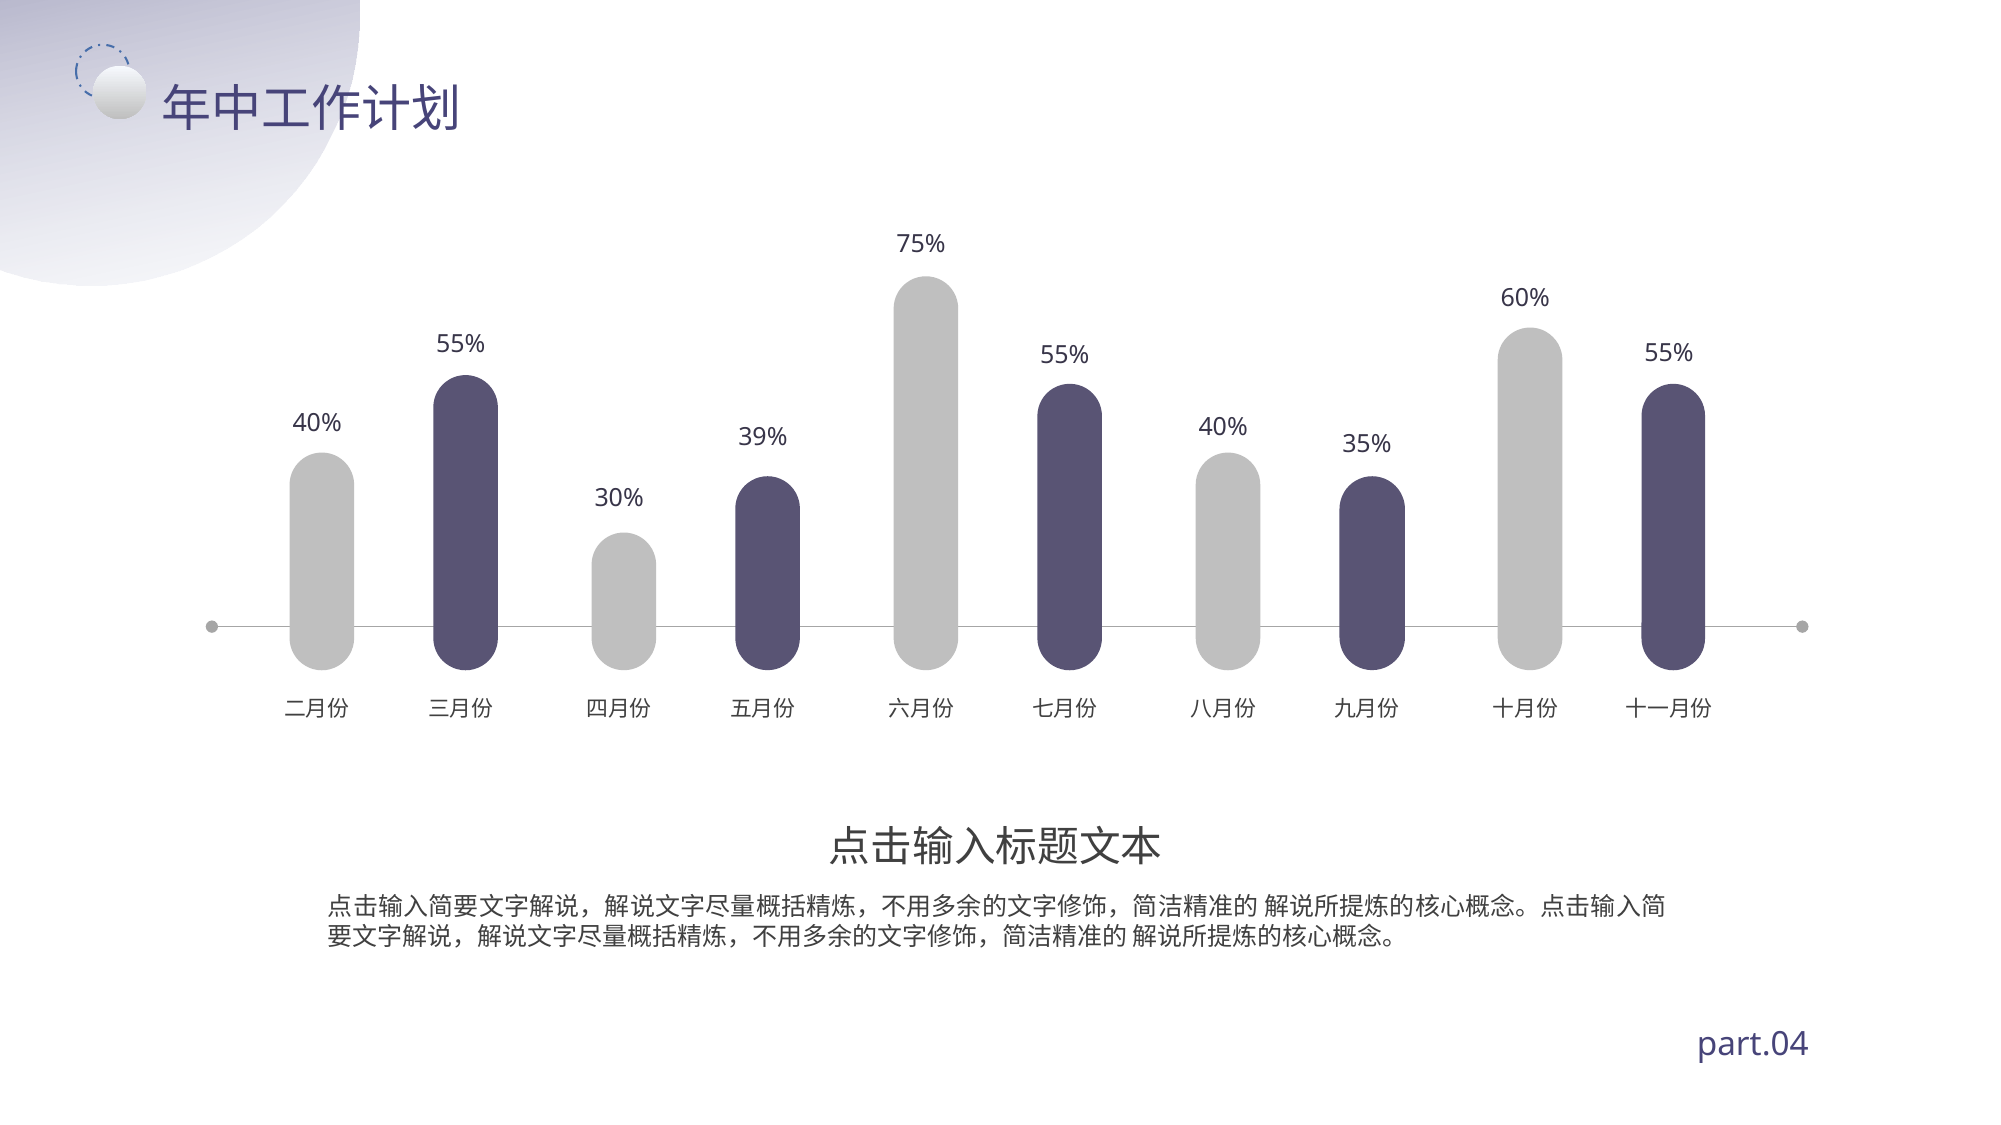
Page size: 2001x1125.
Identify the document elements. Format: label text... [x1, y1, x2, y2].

text_box 40% [237, 398, 397, 444]
text_box [1496, 627, 1564, 672]
text_box [1496, 326, 1564, 626]
text_box 五月份 [683, 687, 842, 729]
text_box 55% [985, 331, 1144, 376]
text_box 三月份 [381, 687, 540, 729]
text_box [1640, 382, 1707, 626]
text_box 六月份 [842, 687, 985, 729]
text_box 八月份 [1144, 687, 1287, 729]
text_box [1036, 382, 1104, 626]
text_box [1640, 627, 1707, 672]
text_box 40% [1144, 402, 1303, 448]
text_box [0, 0, 361, 287]
text_box [892, 275, 960, 626]
text_box part.04 [1682, 994, 1916, 1070]
text_box 75% [842, 219, 1001, 265]
text_box [75, 43, 130, 97]
text_box 十一月份 [1589, 687, 1749, 729]
text_box 四月份 [540, 687, 683, 729]
text_box 十月份 [1446, 687, 1589, 729]
text_box 55% [381, 319, 540, 365]
text_box [734, 627, 801, 672]
text_box [1338, 627, 1407, 672]
text_box [734, 475, 801, 626]
text_box [288, 451, 356, 626]
text_box 年中工作计划 [146, 39, 625, 145]
text_box 九月份 [1287, 687, 1446, 729]
text_box [1194, 627, 1262, 672]
text_box 二月份 [237, 687, 381, 729]
text_box [1194, 451, 1262, 626]
text_box [1036, 627, 1104, 672]
text_box [1338, 475, 1407, 626]
text_box 55% [1589, 329, 1749, 375]
text_box [288, 627, 356, 672]
text_box 60% [1446, 274, 1605, 320]
text_box [432, 627, 499, 672]
text_box [590, 531, 658, 626]
text_box 35% [1287, 420, 1447, 465]
text_box 39% [683, 413, 842, 458]
text_box 点击输入标题文本 [828, 819, 1167, 870]
text_box 30% [540, 474, 699, 520]
text_box 点击输入简要文字解说，解说文字尽量概括精炼，不用多余的文字修饰，简洁精准的 解说所提炼的核心概念。点击输入简要文字解说，解说文字尽量概括精炼，不用多余的文字修饰，简洁精准的 解说所提炼的核心概念。 [327, 890, 1669, 951]
text_box 七月份 [985, 687, 1144, 729]
text_box [92, 64, 146, 120]
text_box [590, 627, 658, 672]
text_box [432, 374, 499, 626]
text_box [892, 627, 960, 672]
